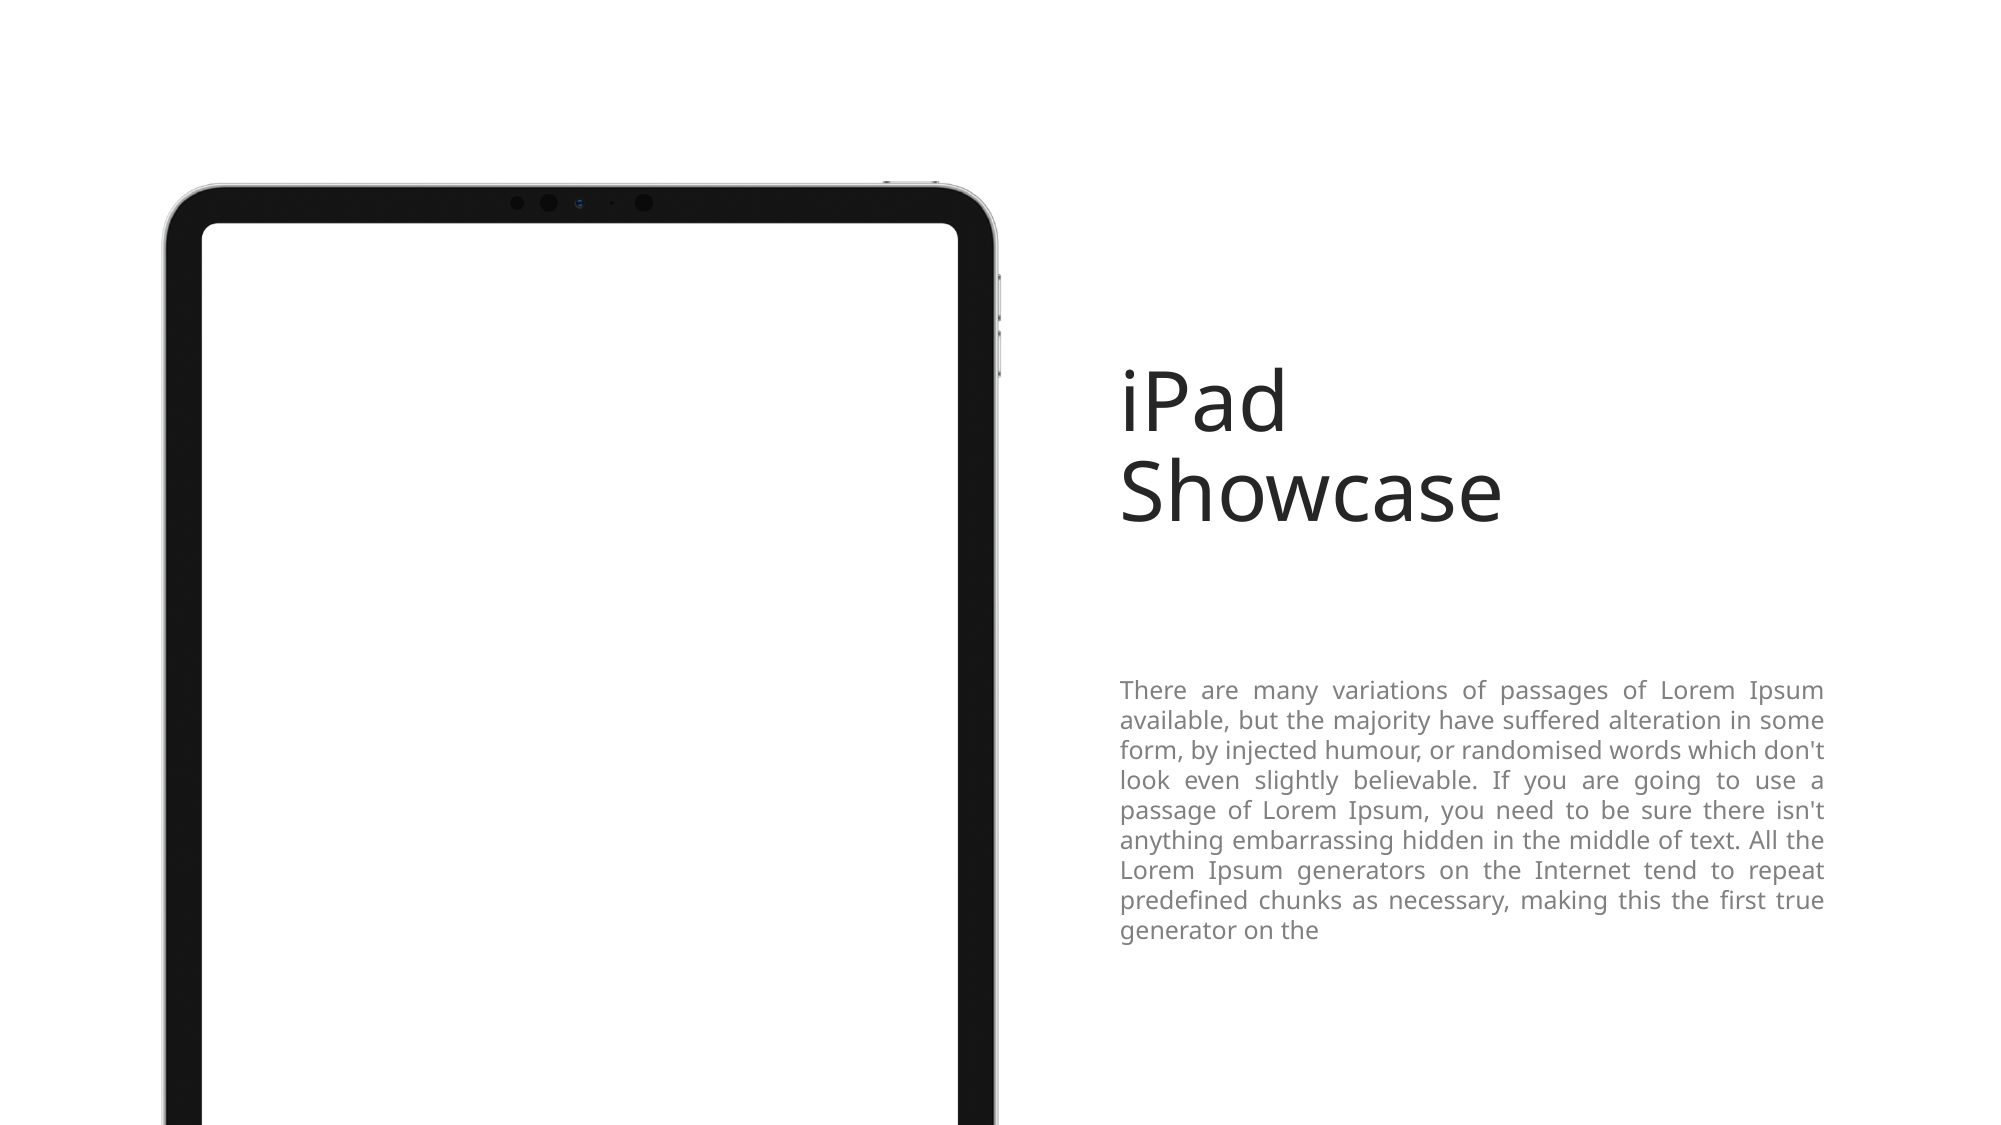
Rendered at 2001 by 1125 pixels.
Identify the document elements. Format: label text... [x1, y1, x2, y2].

text_box Showcase [1105, 456, 1673, 546]
text_box There are many variations of passages of Lorem Ipsum available, but the majority have suffered alteration in some form, by injected humour, or randomised words which don't look even slightly believable. If you are going to use a passage of Lorem Ipsum, you need to be sure there isn't anything embarrassing hidden in the middle of text. All the Lorem Ipsum generators on the Internet tend to repeat predefined chunks as necessary, making this the first true generator on the [1105, 667, 1841, 952]
picture [115, 138, 1045, 1125]
text_box iPad [1105, 341, 1825, 456]
